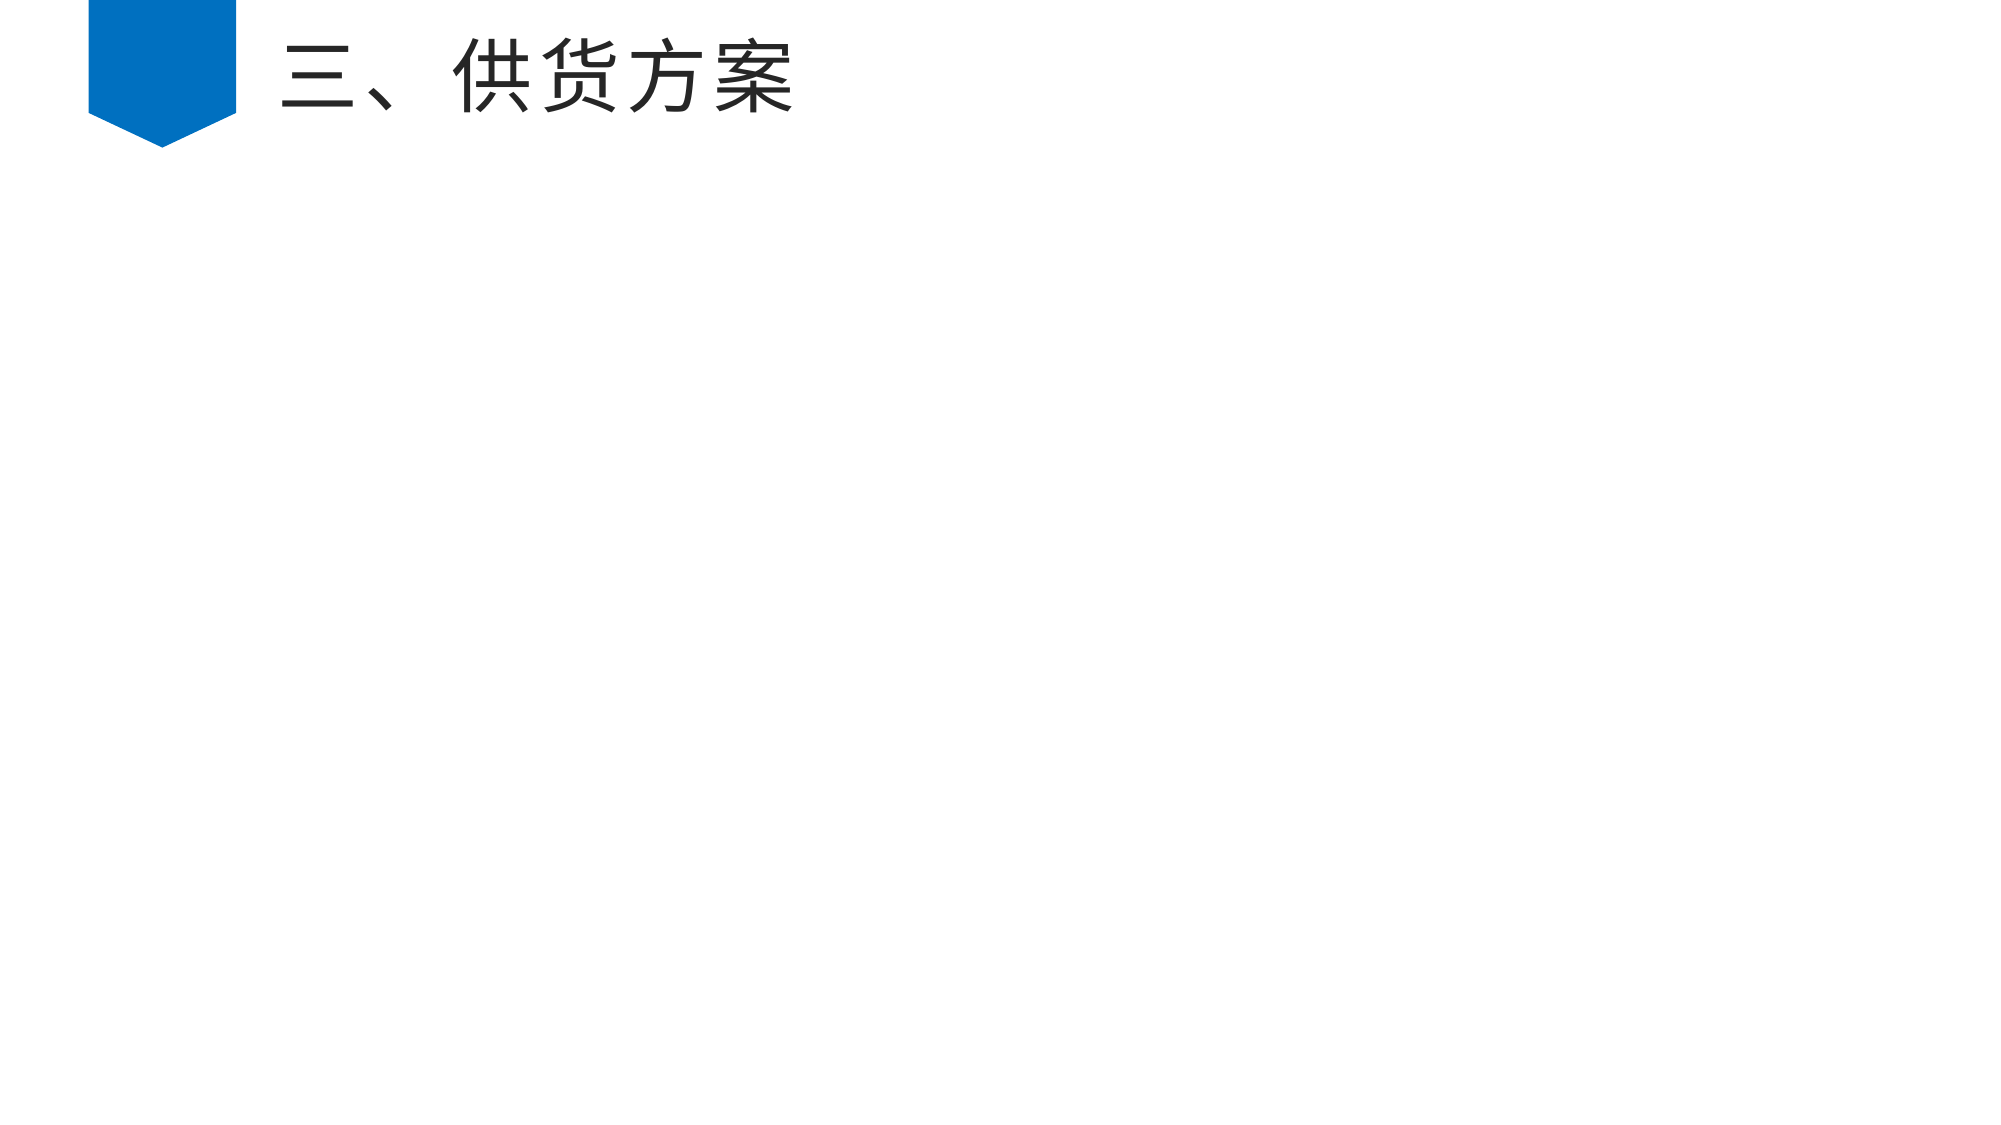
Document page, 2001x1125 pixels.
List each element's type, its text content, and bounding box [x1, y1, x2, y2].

text_box [87, 0, 238, 149]
title 三、供货方案 [262, 15, 1940, 132]
